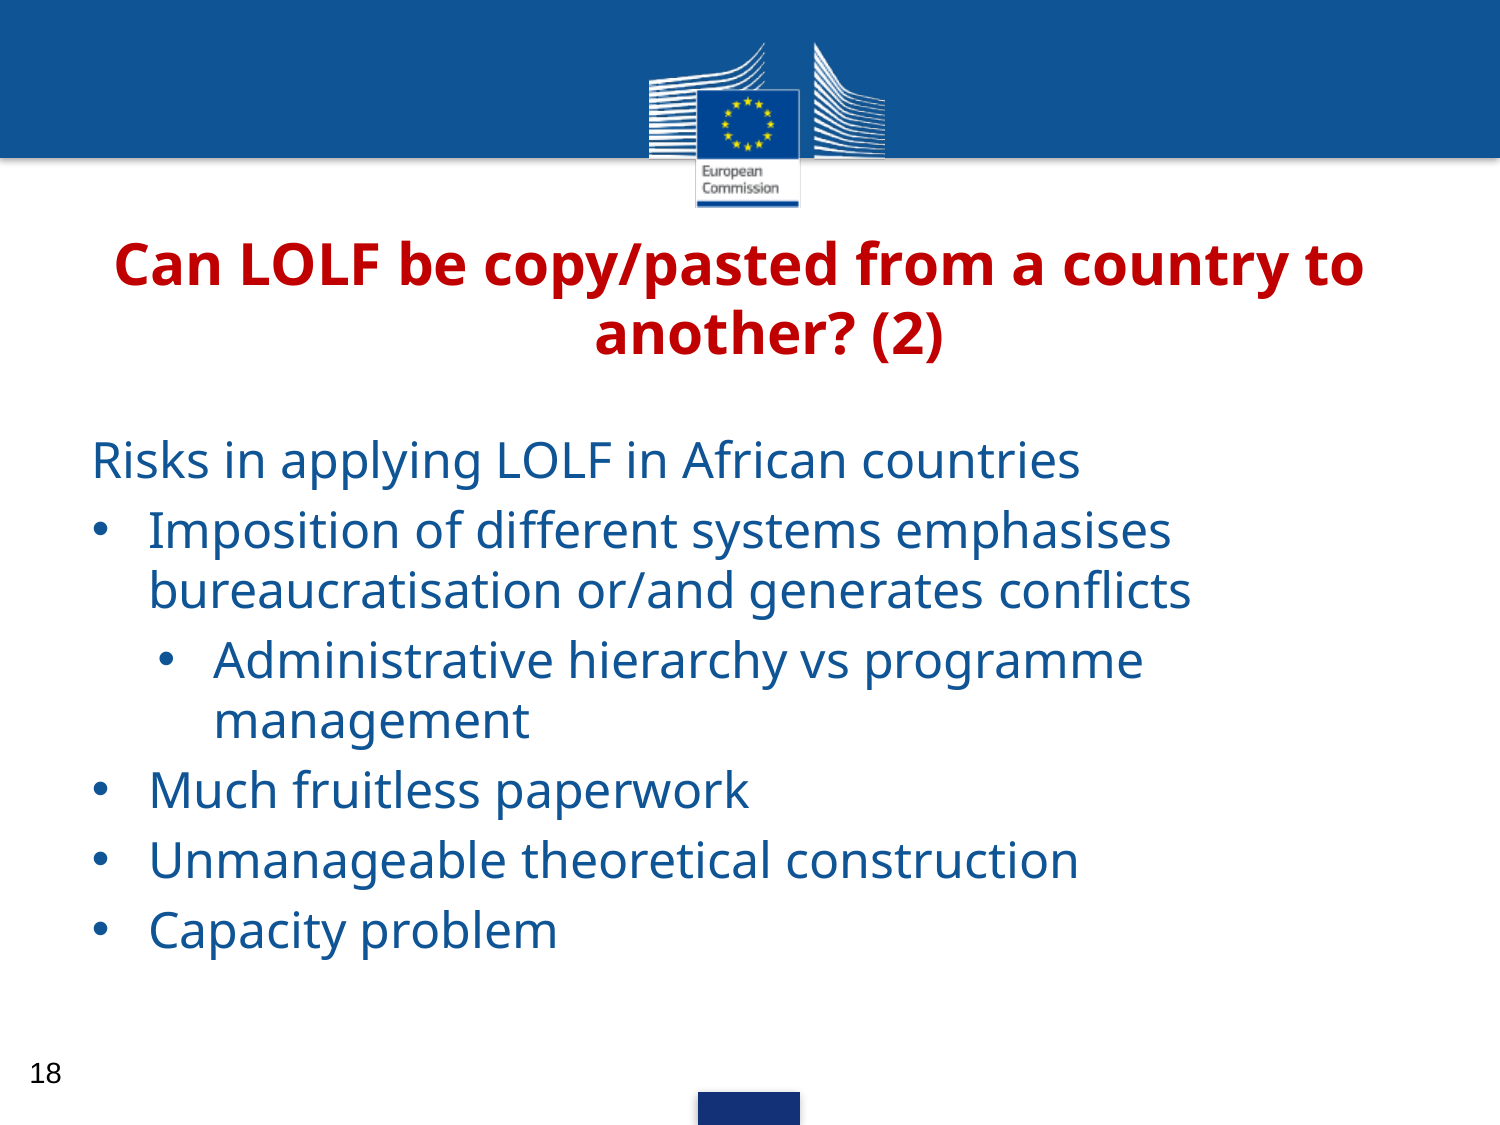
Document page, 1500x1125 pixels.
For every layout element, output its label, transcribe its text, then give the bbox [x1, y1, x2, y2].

slide_number 18 [0, 1046, 78, 1125]
title Can LOLF be copy/pasted from a country to another? (2) [64, 219, 1415, 374]
picture [649, 42, 885, 208]
list Risks in applying LOLF in African countries Imposition of different systems emphasises bureaucratisation or/and generates conflicts Administrative hierarchy vs programme management Much fruitless paperwork Unmanageable theoretical construction Capacity problem [76, 420, 1427, 1059]
